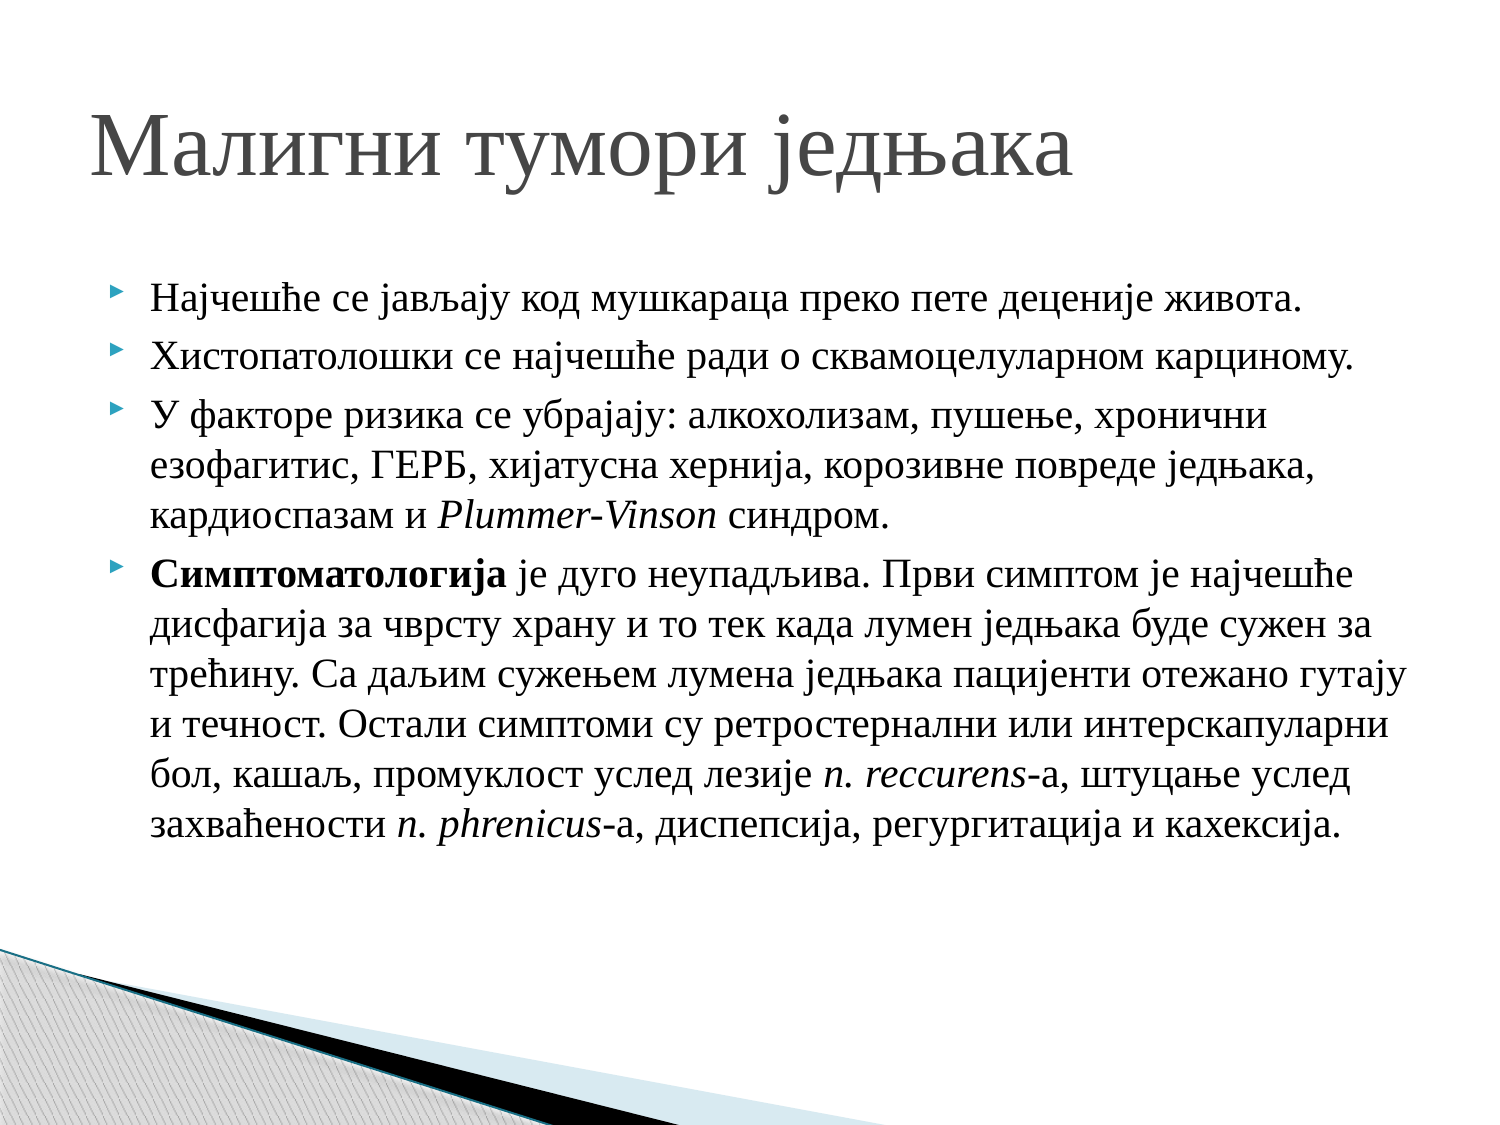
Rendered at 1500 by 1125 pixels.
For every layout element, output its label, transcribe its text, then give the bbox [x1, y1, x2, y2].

list Најчешће се јављају код мушкараца преко пете деценије живота. Хистопатолошки се најчешће ради о сквамоцелуларном карциному. У факторе ризика се убрајају: алкохолизам, пушење, хронични езофагитис, ГЕРБ, хијатусна хернија, корозивне повреде једњака, кардиоспазам и Plummer-Vinson синдром. Симптоматологија је дуго неупадљива. Први симптом је најчешће дисфагија за чврсту храну и то тек када лумен једњака буде сужен за трећину. Са даљим сужењем лумена једњака пацијенти отежано гутају и течност. Остали симптоми су ретростернални или интерскапуларни бол, кашаљ, промуклост услед лезије n. reccurens-а, штуцање услед захваћености n. phrenicus-а, диспепсија, регургитација и кахексија. [75, 262, 1425, 932]
title Малигни тумори једњака [75, 45, 1425, 233]
